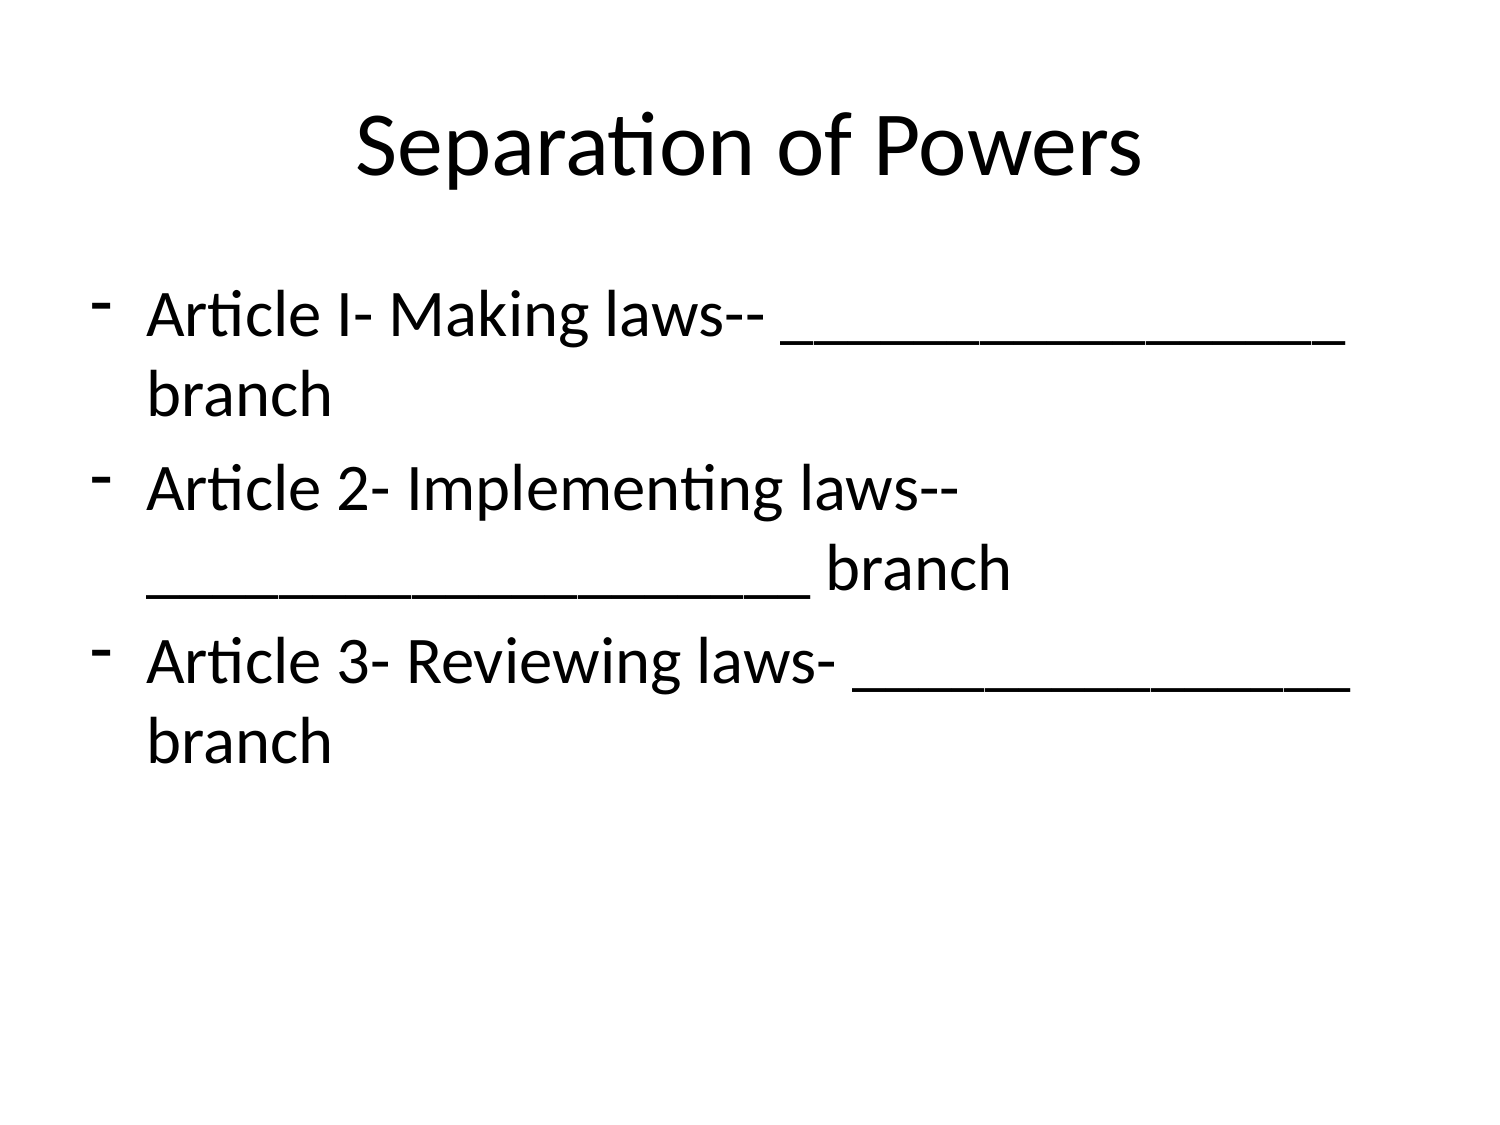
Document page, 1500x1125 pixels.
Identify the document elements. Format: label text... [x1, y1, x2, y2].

list Article I- Making laws-- _________________ branch Article 2- Implementing laws-- ____________________ branch Article 3- Reviewing laws- _______________ branch [75, 262, 1425, 1005]
title Separation of Powers [75, 45, 1425, 233]
